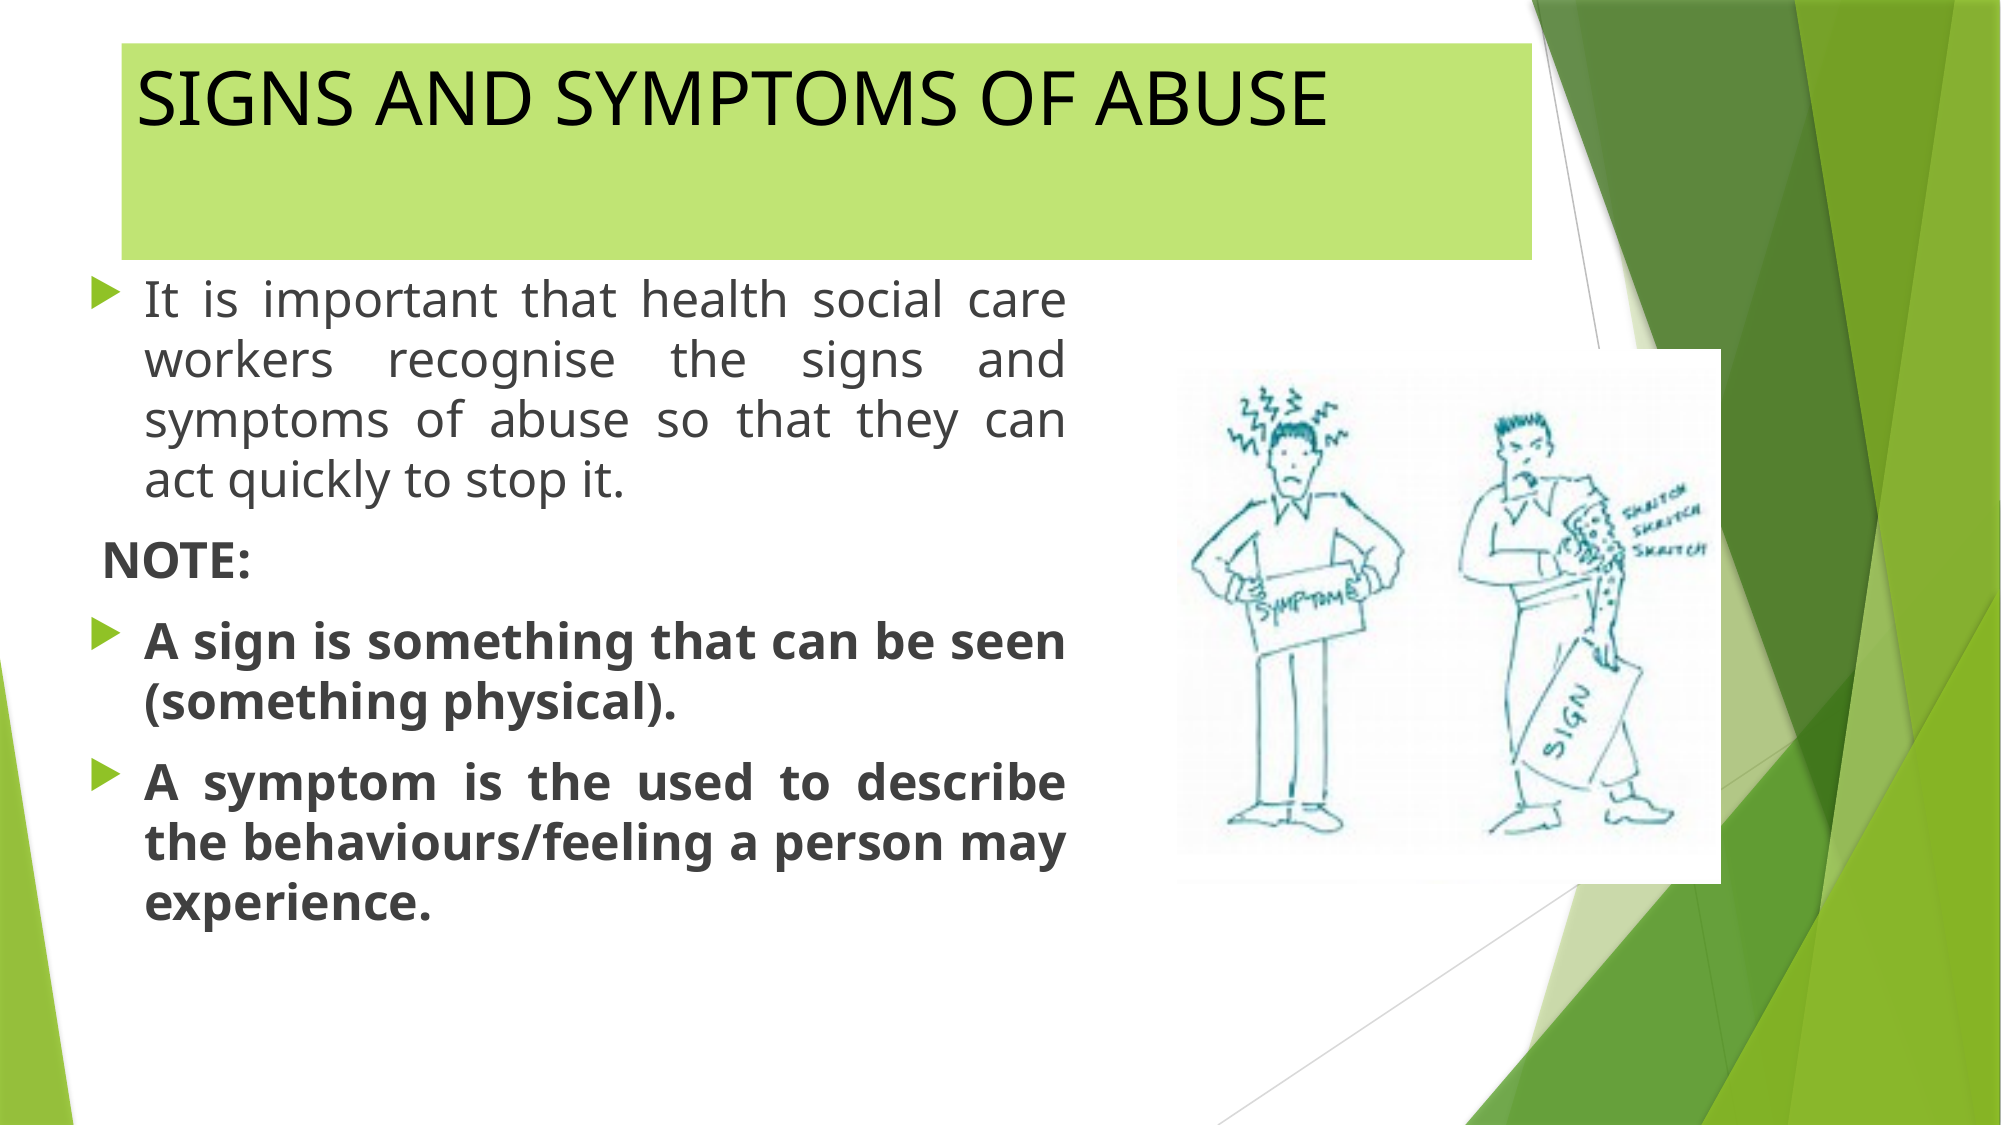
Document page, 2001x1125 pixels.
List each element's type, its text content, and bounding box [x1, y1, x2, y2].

list It is important that health social care workers recognise the signs and symptoms of abuse so that they can act quickly to stop it. NOTE: A sign is something that can be seen (something physical). A symptom is the used to describe the behaviours/feeling a person may experience. [72, 259, 1083, 1009]
picture [1176, 349, 1722, 885]
title SIGNS AND SYMPTOMS OF ABUSE [121, 43, 1532, 260]
